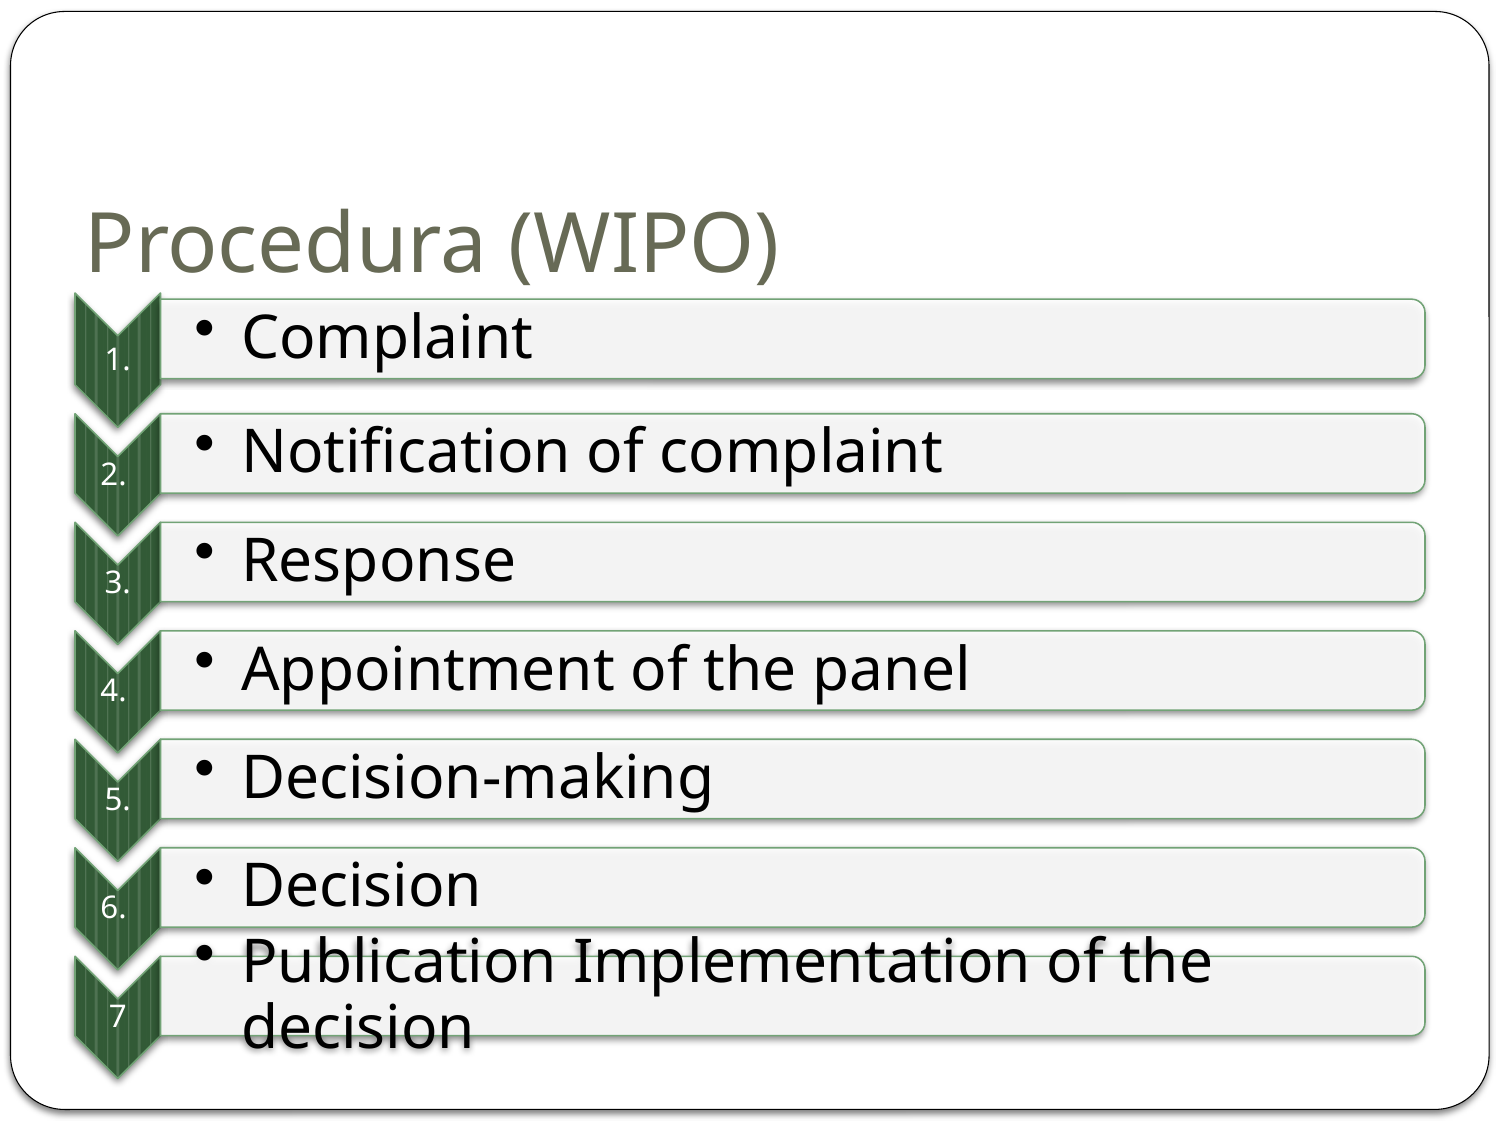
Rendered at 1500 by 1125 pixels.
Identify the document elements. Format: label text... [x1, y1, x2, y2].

title Procedura (WIPO) [70, 128, 1421, 293]
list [74, 292, 1426, 1079]
